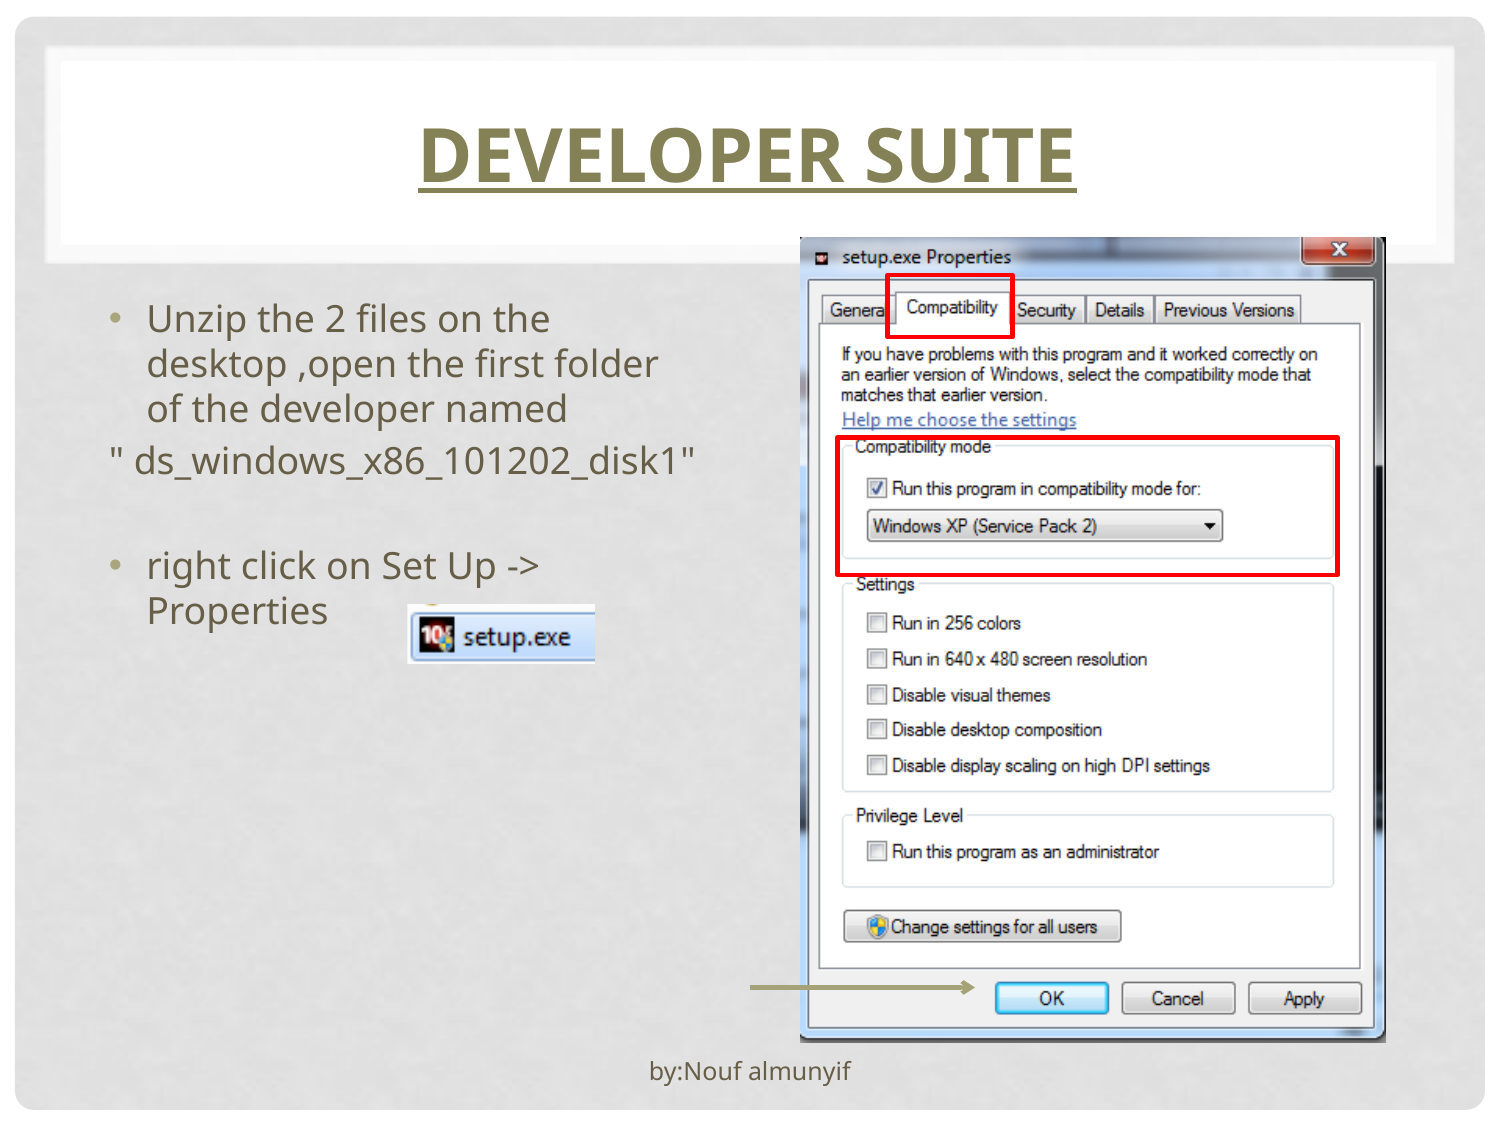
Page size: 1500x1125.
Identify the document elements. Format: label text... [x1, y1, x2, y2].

picture [407, 604, 596, 664]
picture [799, 237, 1387, 1043]
footer by:Nouf almunyif [512, 1042, 988, 1103]
list Unzip the 2 files on the desktop ,open the first folder of the developer named " ds_windows_x86_101202_disk1" right click on Set Up -> Properties [75, 287, 713, 700]
title Developer suite [69, 66, 1425, 238]
